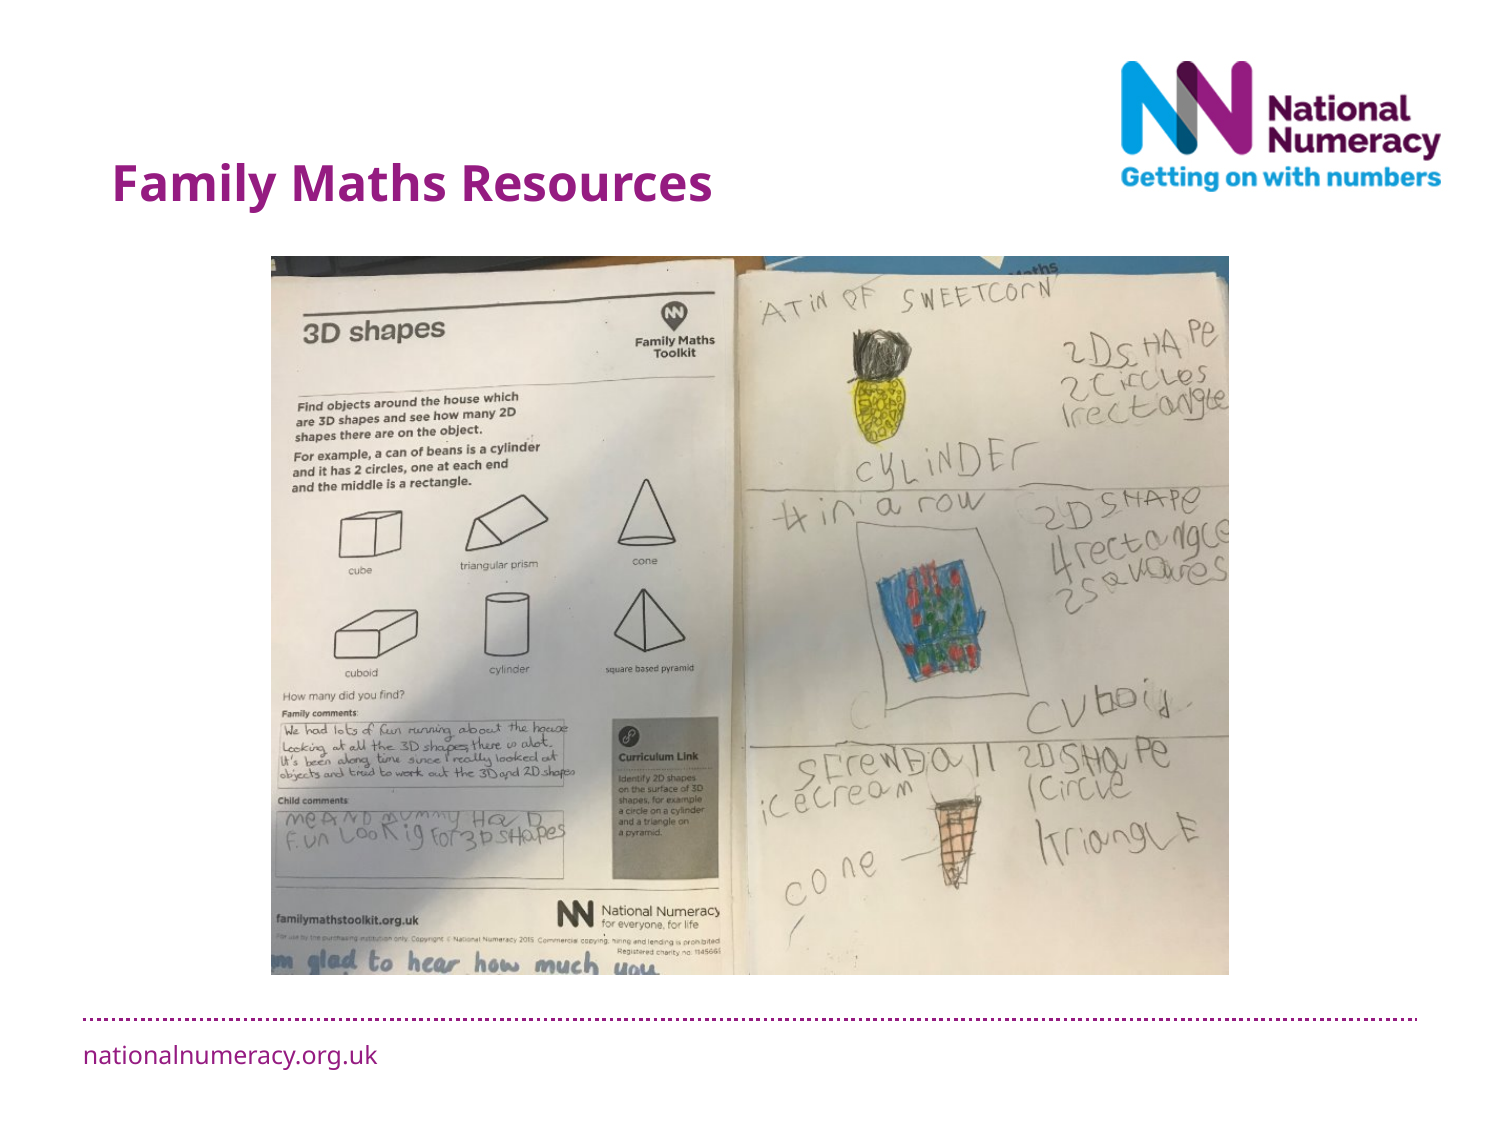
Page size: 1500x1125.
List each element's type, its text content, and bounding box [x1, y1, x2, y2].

picture [0, 0, 1500, 1125]
text_box Family Maths Resources [97, 150, 1433, 213]
